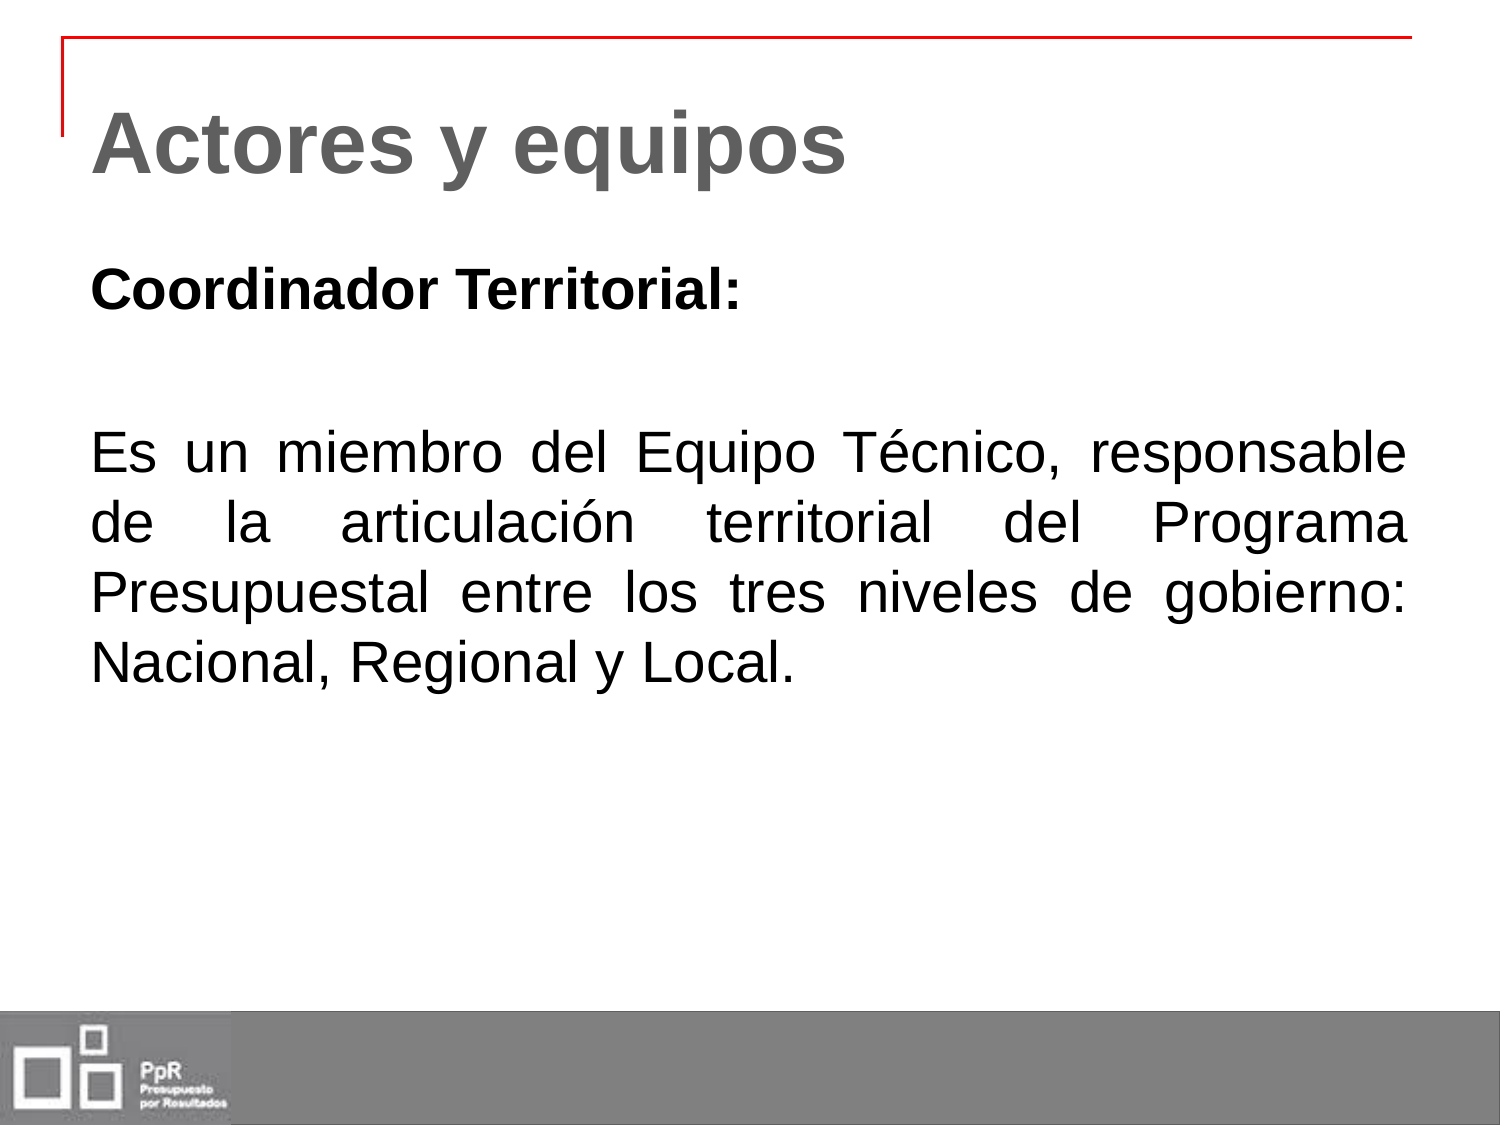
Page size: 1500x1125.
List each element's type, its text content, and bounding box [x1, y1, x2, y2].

picture [0, 1011, 231, 1125]
title Actores y equipos [74, 77, 1424, 233]
list Coordinador Territorial: Es un miembro del Equipo Técnico, responsable de la articulación territorial del Programa Presupuestal entre los tres niveles de gobierno: Nacional, Regional y Local. [74, 243, 1426, 717]
